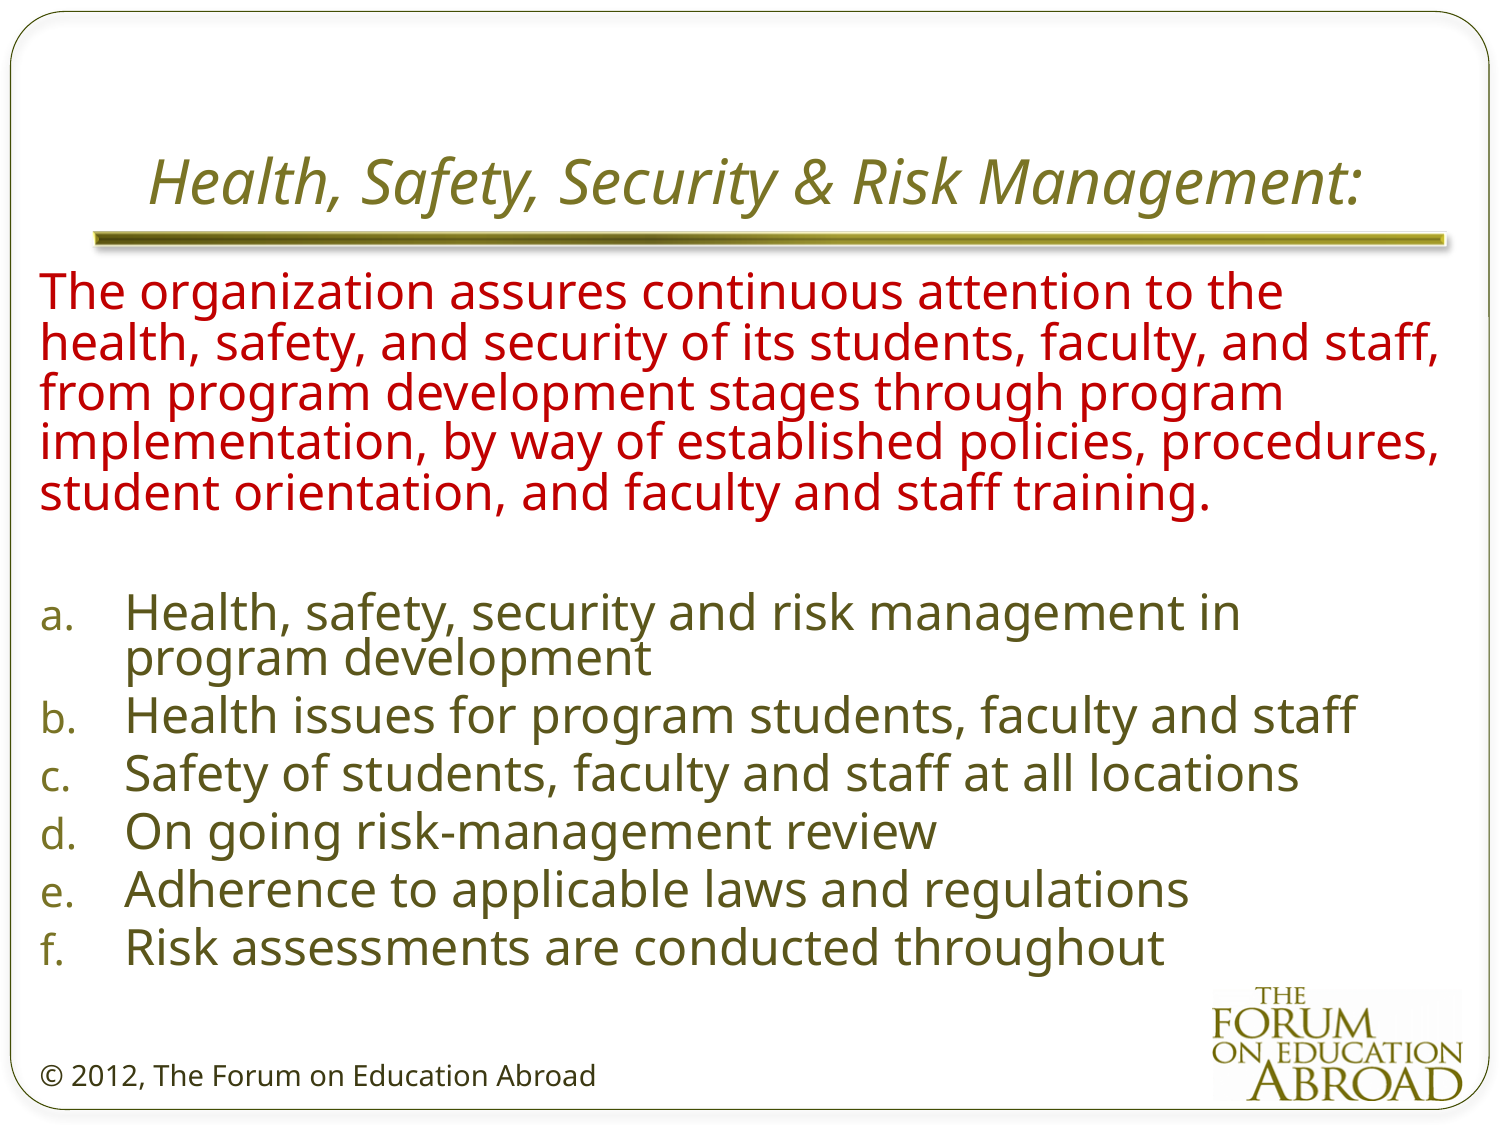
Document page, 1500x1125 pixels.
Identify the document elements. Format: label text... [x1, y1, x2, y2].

picture [84, 233, 1461, 262]
title Health, Safety, Security & Risk Management: [0, 45, 1500, 233]
list The organization assures continuous attention to the health, safety, and security of its students, faculty, and staff, from program development stages through program implementation, by way of established policies, procedures, student orientation, and faculty and staff training. Health, safety, security and risk management in program development Health issues for program students, faculty and staff Safety of students, faculty and staff at all locations On going risk-management review Adherence to applicable laws and regulations Risk assessments are conducted throughout [24, 262, 1475, 1125]
